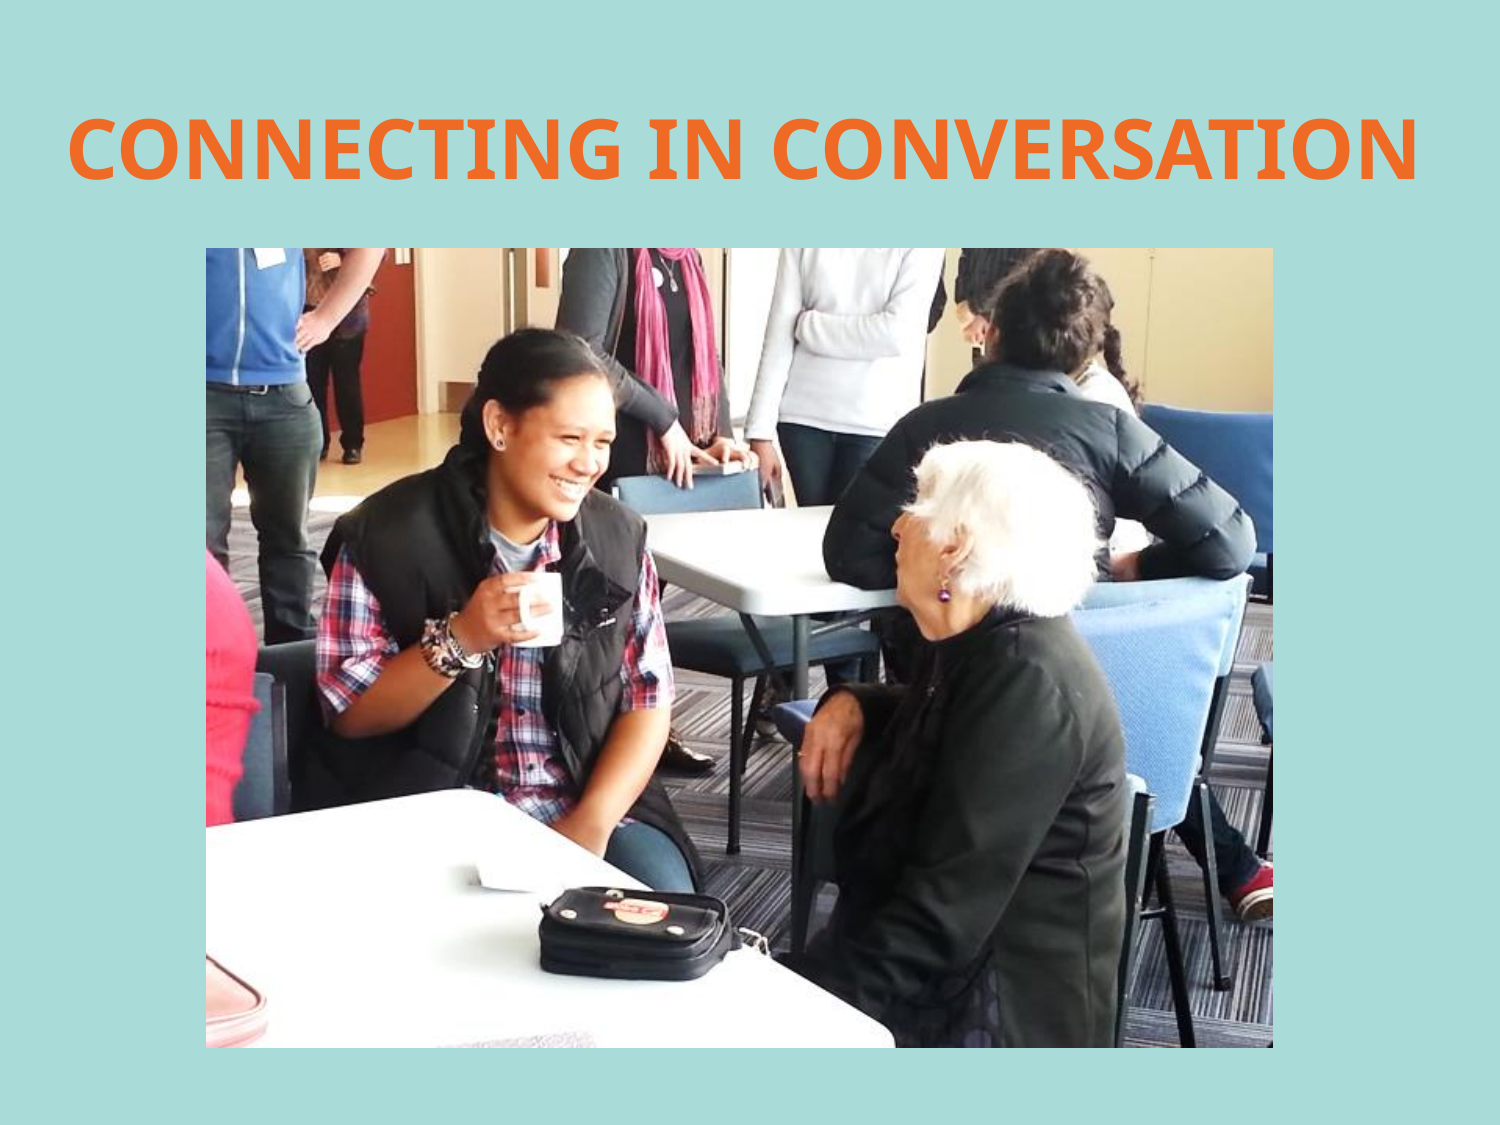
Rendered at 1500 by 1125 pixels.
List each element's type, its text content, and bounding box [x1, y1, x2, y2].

title CONNECTING IN CONVERSATION [17, 13, 1471, 279]
picture [206, 247, 1274, 1049]
